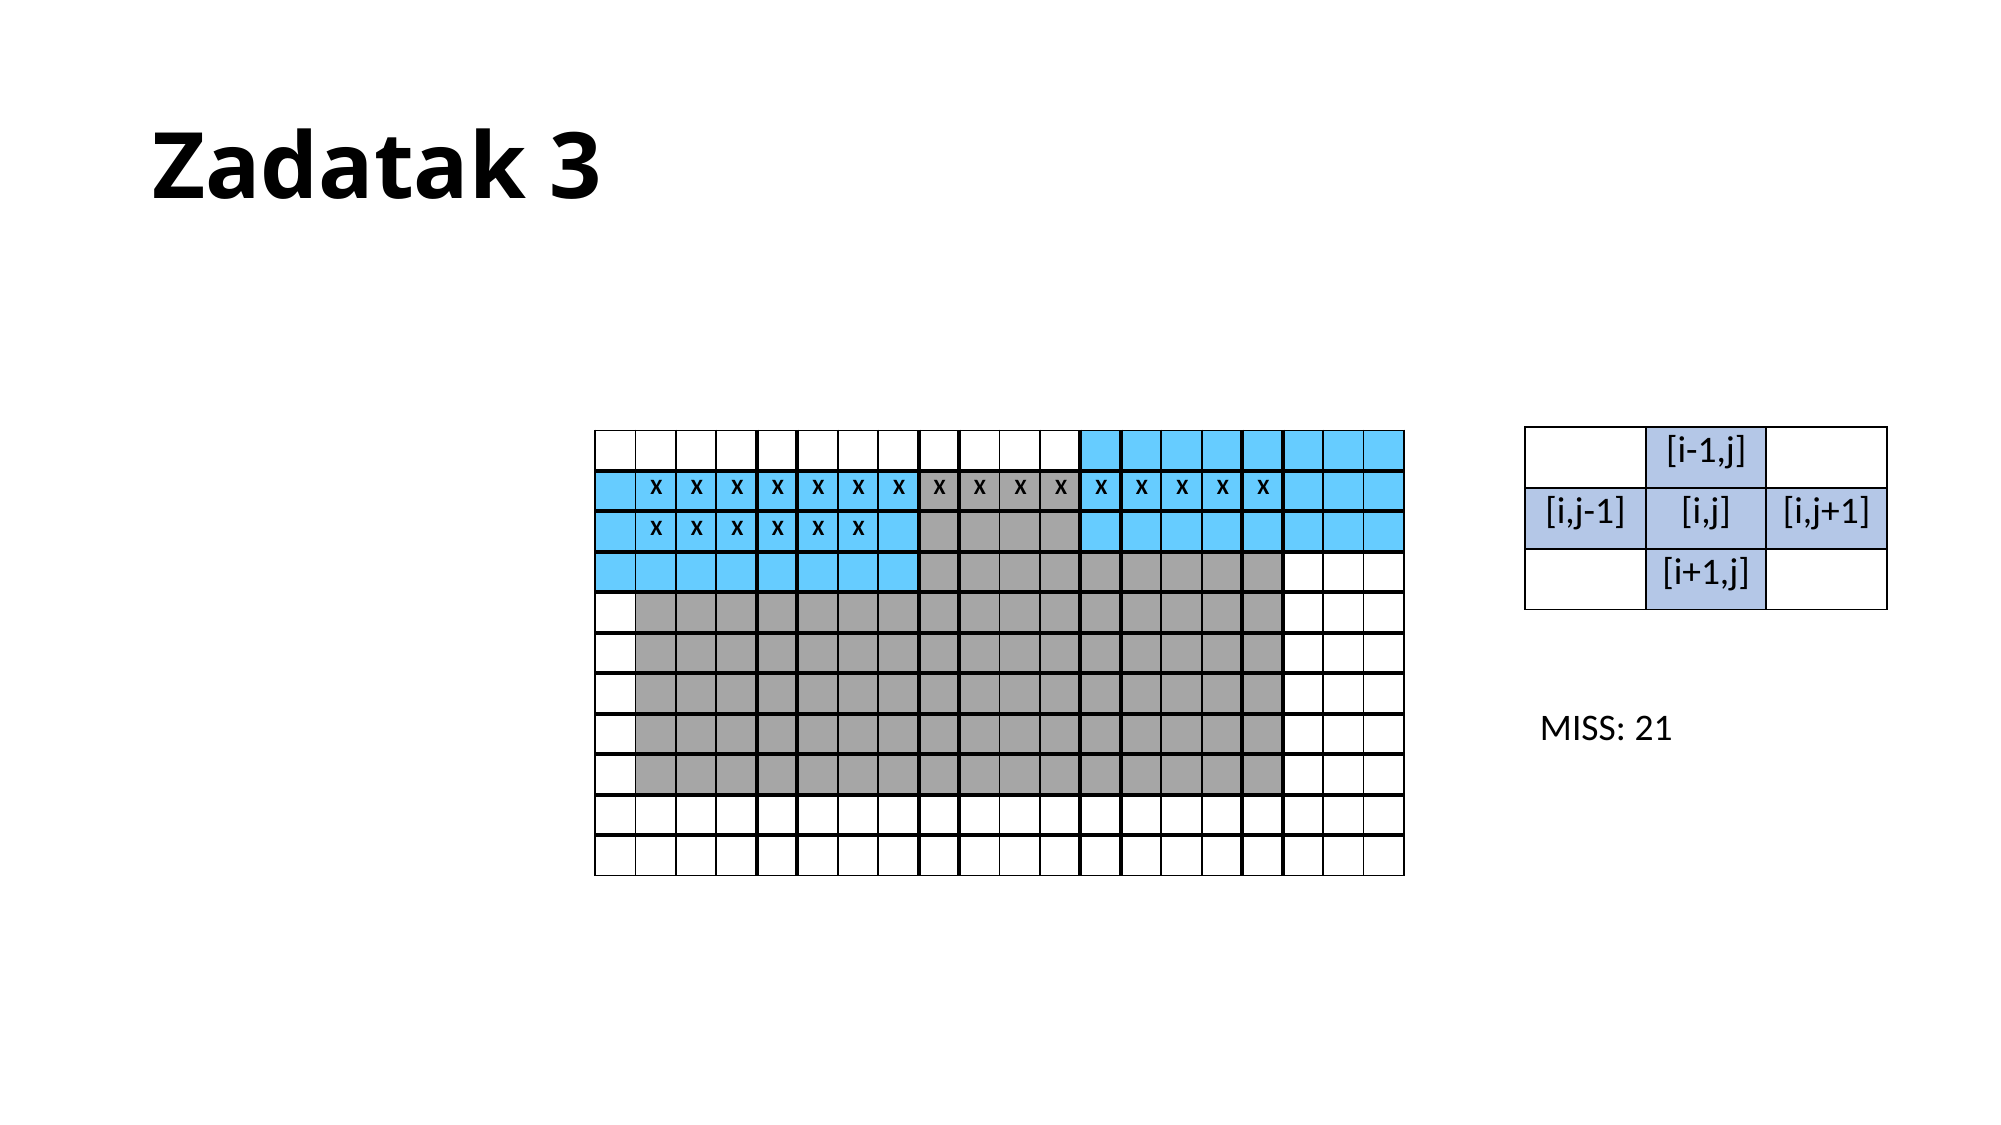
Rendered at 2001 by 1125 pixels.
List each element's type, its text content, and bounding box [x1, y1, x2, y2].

table_cell X [1041, 473, 1078, 509]
table_cell [799, 594, 837, 631]
table_cell [1285, 554, 1322, 590]
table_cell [1041, 837, 1078, 875]
table_cell X [677, 513, 715, 550]
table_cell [1162, 797, 1201, 833]
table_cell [1647, 550, 1765, 609]
table_cell [879, 594, 917, 631]
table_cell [1364, 837, 1403, 875]
table_cell [717, 554, 755, 590]
table_cell [1203, 635, 1240, 671]
table_cell [1203, 554, 1240, 590]
table_cell [1324, 594, 1363, 631]
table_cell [1647, 489, 1765, 548]
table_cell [596, 837, 635, 875]
table_cell [1123, 675, 1160, 712]
table_header [1041, 431, 1078, 469]
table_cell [1082, 797, 1119, 833]
table_cell X [717, 513, 755, 550]
table_cell [1162, 594, 1201, 631]
table_cell [1082, 513, 1119, 550]
table_cell [1364, 675, 1403, 712]
table_cell [1324, 554, 1363, 590]
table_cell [1041, 797, 1078, 833]
table_cell [596, 716, 635, 752]
table_cell [1244, 554, 1281, 590]
table_cell [879, 756, 917, 793]
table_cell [1767, 489, 1886, 548]
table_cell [961, 837, 999, 875]
table_header [717, 431, 755, 469]
table_cell [677, 716, 715, 752]
table_cell [636, 716, 675, 752]
table_header [1244, 431, 1281, 469]
table_cell [1203, 513, 1240, 550]
table_cell [1244, 635, 1281, 671]
table_cell [1041, 594, 1078, 631]
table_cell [1000, 837, 1039, 875]
table_cell [636, 756, 675, 793]
table_cell [717, 635, 755, 671]
table_cell X [839, 513, 877, 550]
table_header [1203, 431, 1240, 469]
table_cell [1082, 594, 1119, 631]
table_cell [961, 716, 999, 752]
table_header [1285, 431, 1322, 469]
table_cell [921, 756, 957, 793]
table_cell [1324, 837, 1363, 875]
table_cell X [1082, 473, 1119, 509]
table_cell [1324, 797, 1363, 833]
table_cell [1000, 513, 1039, 550]
table_cell [1364, 756, 1403, 793]
table_cell [879, 675, 917, 712]
table_cell [921, 797, 957, 833]
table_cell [879, 837, 917, 875]
table_cell [1082, 716, 1119, 752]
table_cell X [839, 473, 877, 509]
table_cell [1203, 797, 1240, 833]
table_cell [1364, 594, 1403, 631]
table_cell X [759, 473, 795, 509]
table_cell X [636, 513, 675, 550]
table_cell [1123, 594, 1160, 631]
table_header [961, 431, 999, 469]
table_cell [1041, 513, 1078, 550]
table_cell [759, 554, 795, 590]
table_cell X [636, 473, 675, 509]
table_cell [879, 513, 917, 550]
table_cell [1285, 675, 1322, 712]
table_cell [961, 756, 999, 793]
table_cell [596, 594, 635, 631]
table_cell X [961, 473, 999, 509]
table_cell [677, 797, 715, 833]
table_cell [1285, 716, 1322, 752]
table_cell [1162, 513, 1201, 550]
table_cell [717, 675, 755, 712]
table_cell [1285, 594, 1322, 631]
table_cell [759, 675, 795, 712]
table_header [1364, 431, 1403, 469]
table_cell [799, 837, 837, 875]
table_cell [636, 554, 675, 590]
table_cell [1041, 716, 1078, 752]
table_cell X [677, 473, 715, 509]
table_cell [1041, 554, 1078, 590]
table_cell [961, 554, 999, 590]
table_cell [759, 837, 795, 875]
table_cell [879, 554, 917, 590]
table_cell [1244, 675, 1281, 712]
table_cell [1162, 716, 1201, 752]
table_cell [717, 837, 755, 875]
table_cell [636, 635, 675, 671]
table_cell [1285, 513, 1322, 550]
table_cell [921, 635, 957, 671]
table_cell [1123, 513, 1160, 550]
table_cell [1285, 473, 1322, 509]
table_cell [1123, 554, 1160, 590]
table_cell [1244, 716, 1281, 752]
table_cell X [879, 473, 917, 509]
table_cell [1082, 554, 1119, 590]
table_cell [1364, 635, 1403, 671]
table_cell X [1203, 473, 1240, 509]
table_header [596, 431, 635, 469]
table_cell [1244, 797, 1281, 833]
table_cell [1123, 716, 1160, 752]
table_header [1123, 431, 1160, 469]
table_cell [1000, 554, 1039, 590]
table_cell [879, 797, 917, 833]
table_cell [1162, 675, 1201, 712]
table_cell [1203, 594, 1240, 631]
table_cell X [1244, 473, 1281, 509]
table_cell X [1000, 473, 1039, 509]
title Zadatak 3 [137, 59, 1863, 278]
table_cell [961, 594, 999, 631]
table_cell [1324, 513, 1363, 550]
table_cell X [799, 513, 837, 550]
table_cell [636, 837, 675, 875]
table_header [921, 431, 957, 469]
table_cell X [921, 473, 957, 509]
table_header [759, 431, 795, 469]
table_cell [879, 635, 917, 671]
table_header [1526, 428, 1645, 487]
table_header [799, 431, 837, 469]
table_cell X [799, 473, 837, 509]
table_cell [1526, 489, 1645, 548]
table_cell [799, 635, 837, 671]
table_cell [1000, 675, 1039, 712]
table_cell [1285, 635, 1322, 671]
table_cell [799, 797, 837, 833]
table_cell [1123, 635, 1160, 671]
table_cell [596, 473, 635, 509]
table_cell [1000, 797, 1039, 833]
table_cell [1324, 635, 1363, 671]
table_cell [759, 716, 795, 752]
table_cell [961, 797, 999, 833]
table_cell [1000, 756, 1039, 793]
table_cell [839, 716, 877, 752]
table_cell [1082, 635, 1119, 671]
table_cell [1000, 594, 1039, 631]
table_cell [596, 756, 635, 793]
table_cell X [1162, 473, 1201, 509]
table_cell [839, 837, 877, 875]
table_cell [677, 675, 715, 712]
table_cell [1244, 513, 1281, 550]
table_cell [921, 594, 957, 631]
table_cell [1364, 716, 1403, 752]
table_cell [1082, 837, 1119, 875]
table_cell [1162, 554, 1201, 590]
table_cell [677, 594, 715, 631]
table_cell X [1123, 473, 1160, 509]
table_cell [717, 594, 755, 631]
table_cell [1244, 837, 1281, 875]
table_cell [961, 513, 999, 550]
table_cell [1285, 756, 1322, 793]
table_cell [1162, 837, 1201, 875]
table_cell X [759, 513, 795, 550]
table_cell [1203, 837, 1240, 875]
table_cell X [717, 473, 755, 509]
table_cell [1324, 716, 1363, 752]
table_cell [1244, 756, 1281, 793]
table_cell [921, 716, 957, 752]
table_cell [1123, 797, 1160, 833]
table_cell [1285, 837, 1322, 875]
table_cell [636, 675, 675, 712]
table_cell [1041, 635, 1078, 671]
table_header [879, 431, 917, 469]
table_cell [921, 675, 957, 712]
table_cell [677, 635, 715, 671]
table_cell [1041, 675, 1078, 712]
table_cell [1364, 797, 1403, 833]
table_cell [839, 797, 877, 833]
table_header [1324, 431, 1363, 469]
table_cell [677, 554, 715, 590]
table_cell [1000, 716, 1039, 752]
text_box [1525, 695, 1887, 755]
table_cell [1324, 756, 1363, 793]
table_cell [596, 797, 635, 833]
table_header [1000, 431, 1039, 469]
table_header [1647, 428, 1765, 487]
table_cell [1162, 635, 1201, 671]
table_cell [1041, 756, 1078, 793]
table_cell [636, 797, 675, 833]
table_cell [717, 716, 755, 752]
table_cell [1324, 675, 1363, 712]
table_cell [921, 837, 957, 875]
table_cell [759, 756, 795, 793]
table_cell [879, 716, 917, 752]
table_cell [961, 635, 999, 671]
table_cell [717, 756, 755, 793]
table_cell [596, 635, 635, 671]
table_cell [1285, 797, 1322, 833]
table_cell [839, 554, 877, 590]
table_cell [1123, 756, 1160, 793]
table_cell [596, 554, 635, 590]
table_cell [799, 716, 837, 752]
table_cell [717, 797, 755, 833]
table_cell [1203, 675, 1240, 712]
table_header [677, 431, 715, 469]
table_cell [1364, 513, 1403, 550]
table_cell [921, 554, 957, 590]
table_cell [596, 675, 635, 712]
table_cell [1162, 756, 1201, 793]
table_cell [839, 594, 877, 631]
table_cell [839, 756, 877, 793]
table_cell [1082, 675, 1119, 712]
table_cell [961, 675, 999, 712]
table_cell [799, 554, 837, 590]
table_cell [839, 635, 877, 671]
table_header [1082, 431, 1119, 469]
table_cell [596, 513, 635, 550]
table_cell [759, 797, 795, 833]
table_header [839, 431, 877, 469]
table_cell [636, 594, 675, 631]
table_cell [759, 594, 795, 631]
table_cell [1244, 594, 1281, 631]
table_header [636, 431, 675, 469]
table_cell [1123, 837, 1160, 875]
table_cell [1364, 473, 1403, 509]
table_cell [1324, 473, 1363, 509]
table_cell [799, 675, 837, 712]
table_cell [1082, 756, 1119, 793]
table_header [1767, 428, 1886, 487]
table_cell [839, 675, 877, 712]
table_header [1162, 431, 1201, 469]
table_cell [759, 635, 795, 671]
table_cell [1364, 554, 1403, 590]
table_cell [1000, 635, 1039, 671]
table_cell [799, 756, 837, 793]
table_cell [1526, 550, 1645, 609]
table_cell [677, 756, 715, 793]
table_cell [921, 513, 957, 550]
table_cell [1203, 716, 1240, 752]
table_cell [1203, 756, 1240, 793]
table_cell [1767, 550, 1886, 609]
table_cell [677, 837, 715, 875]
